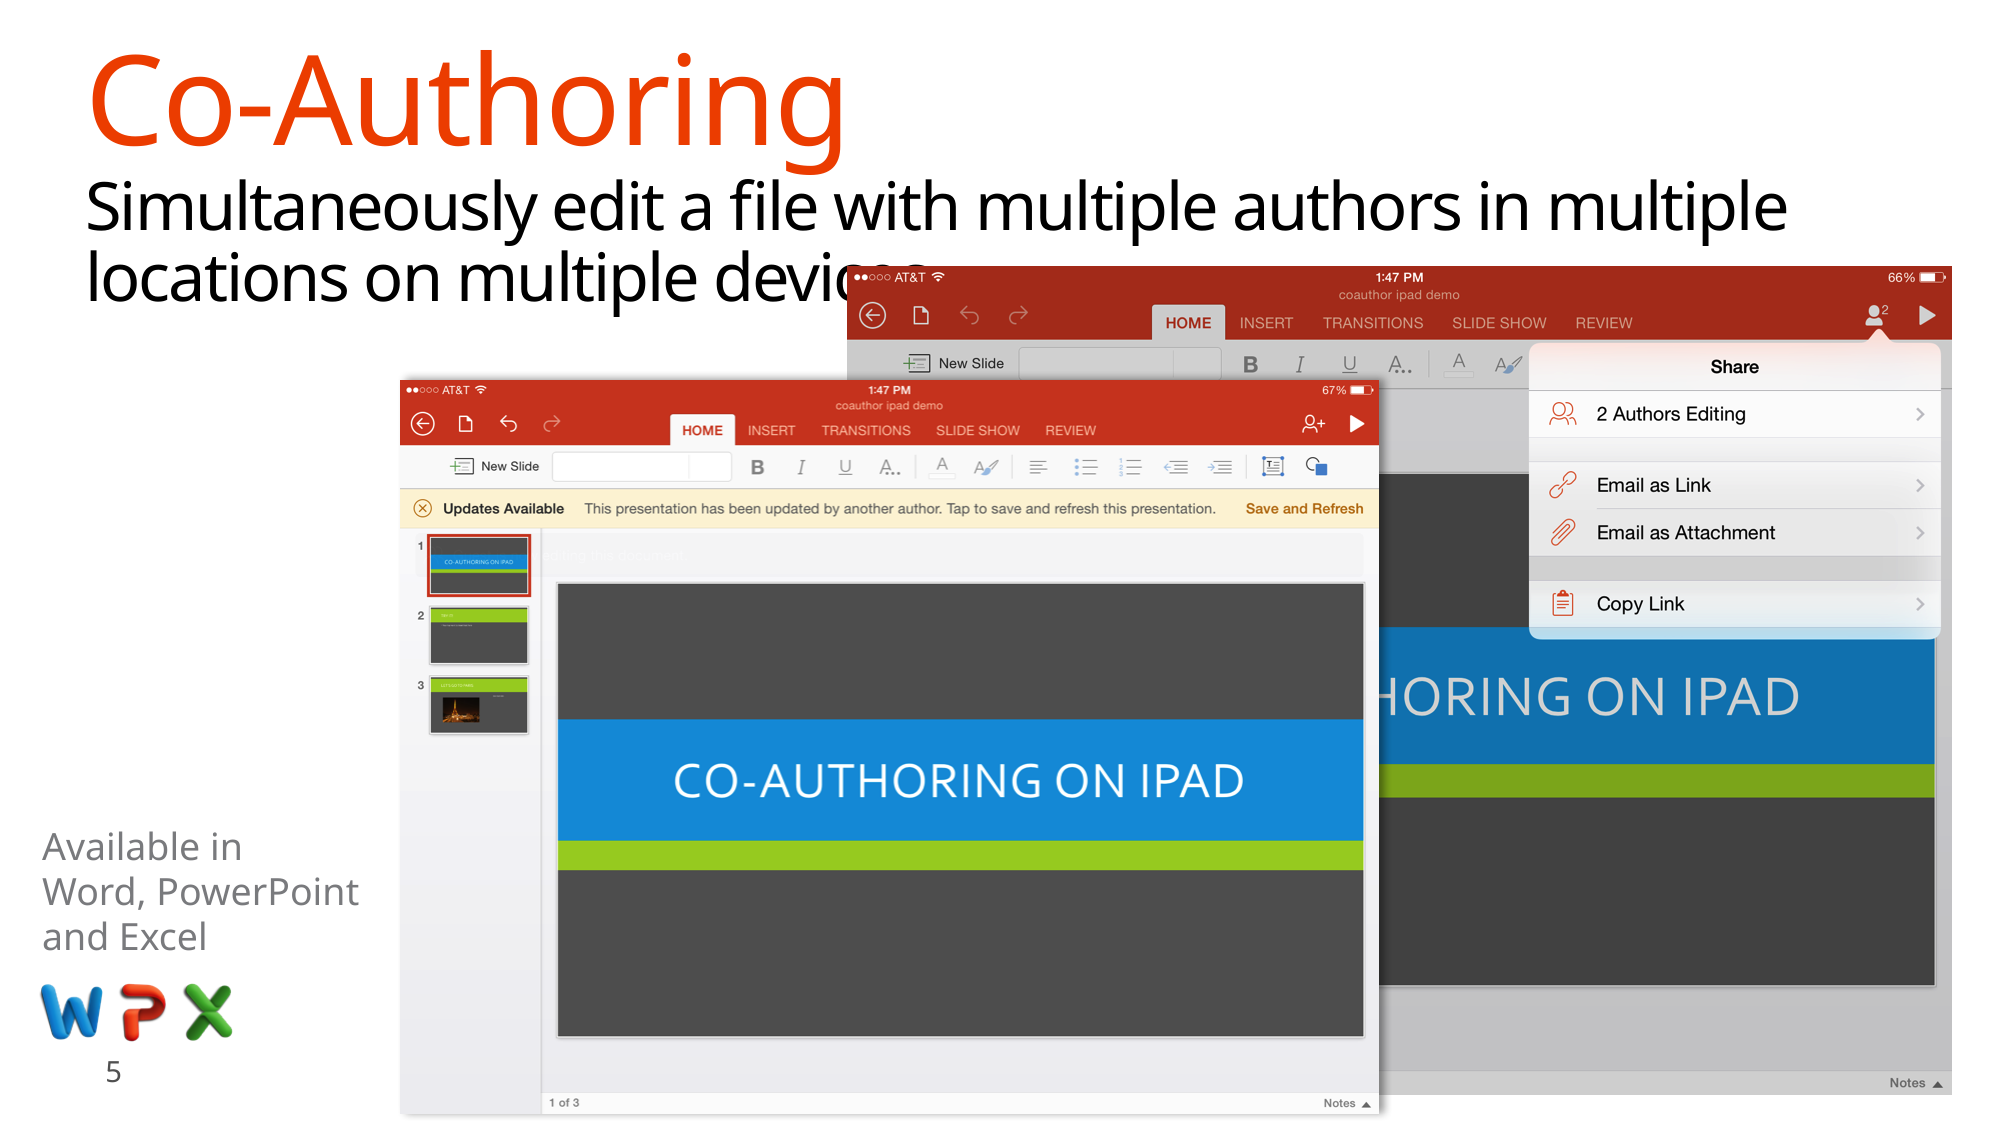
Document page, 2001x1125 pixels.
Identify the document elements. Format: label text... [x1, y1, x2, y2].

title Co-Authoring Simultaneously edit a file with multiple authors in multiple locations on multiple devices. [85, 37, 1915, 161]
slide_number 5 [85, 1049, 288, 1097]
picture [399, 266, 1952, 1115]
picture [176, 979, 242, 1045]
picture [109, 979, 175, 1045]
picture [39, 979, 105, 1045]
text_box Available in Word, PowerPoint and Excel [27, 815, 399, 965]
